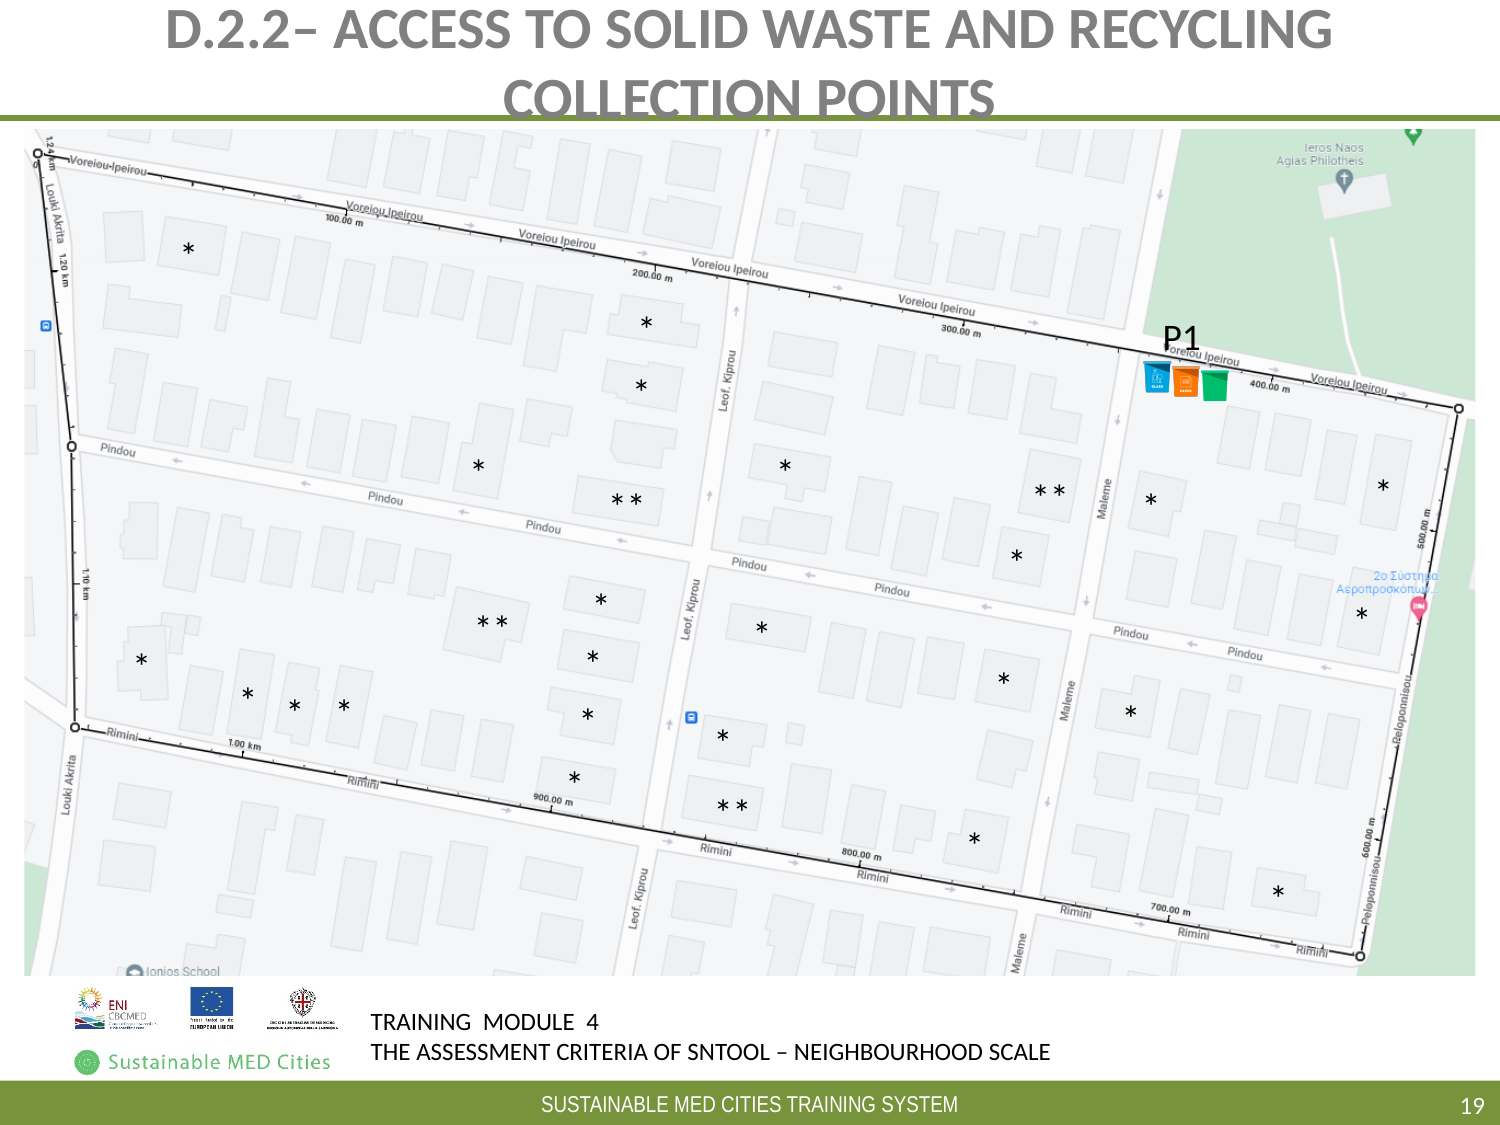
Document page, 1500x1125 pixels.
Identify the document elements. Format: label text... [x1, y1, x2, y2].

slide_number 19 [1399, 1074, 1500, 1125]
title D.2.2– ACCESS TO SOLID WASTE AND RECYCLING COLLECTION POINTS [0, 0, 1500, 121]
picture [24, 129, 1476, 976]
picture [62, 978, 356, 1080]
